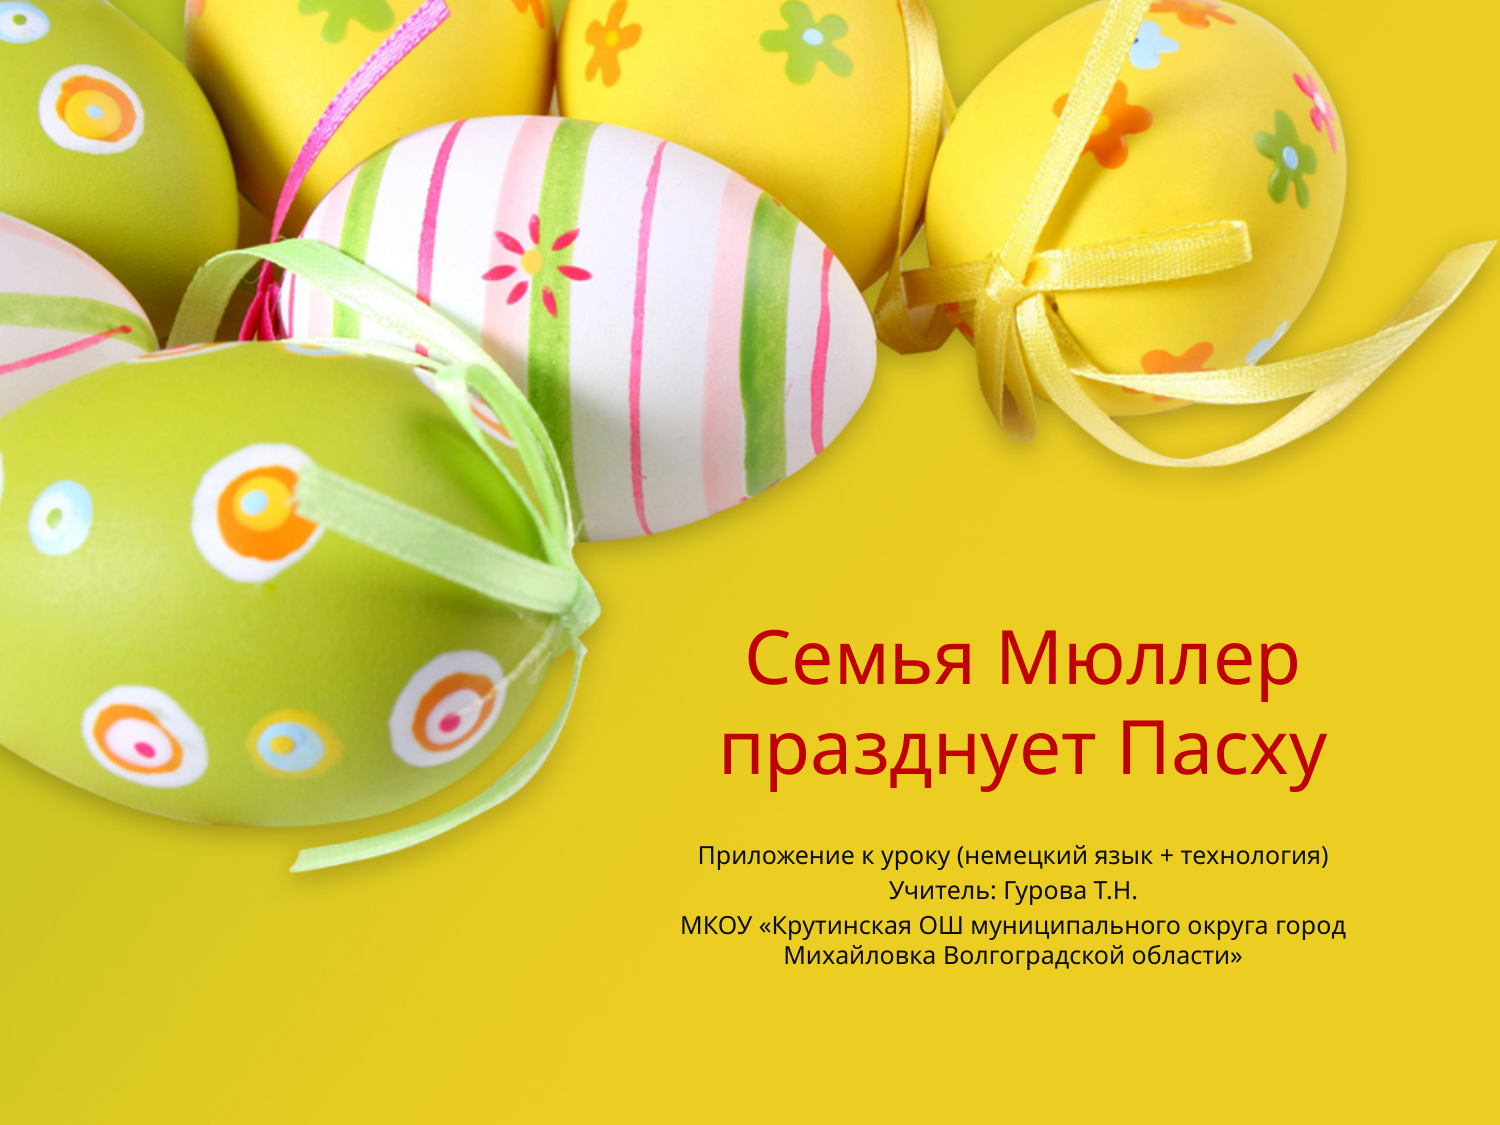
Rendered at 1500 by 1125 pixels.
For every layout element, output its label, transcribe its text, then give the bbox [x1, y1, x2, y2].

subtitle Приложение к уроку (немецкий язык + технология) Учитель: Гурова Т.Н. МКОУ «Крутинская ОШ муниципального округа город Михайловка Волгоградской области» [604, 832, 1423, 979]
picture [0, 0, 1500, 1125]
title Семья Мюллер празднует Пасху [604, 585, 1442, 815]
